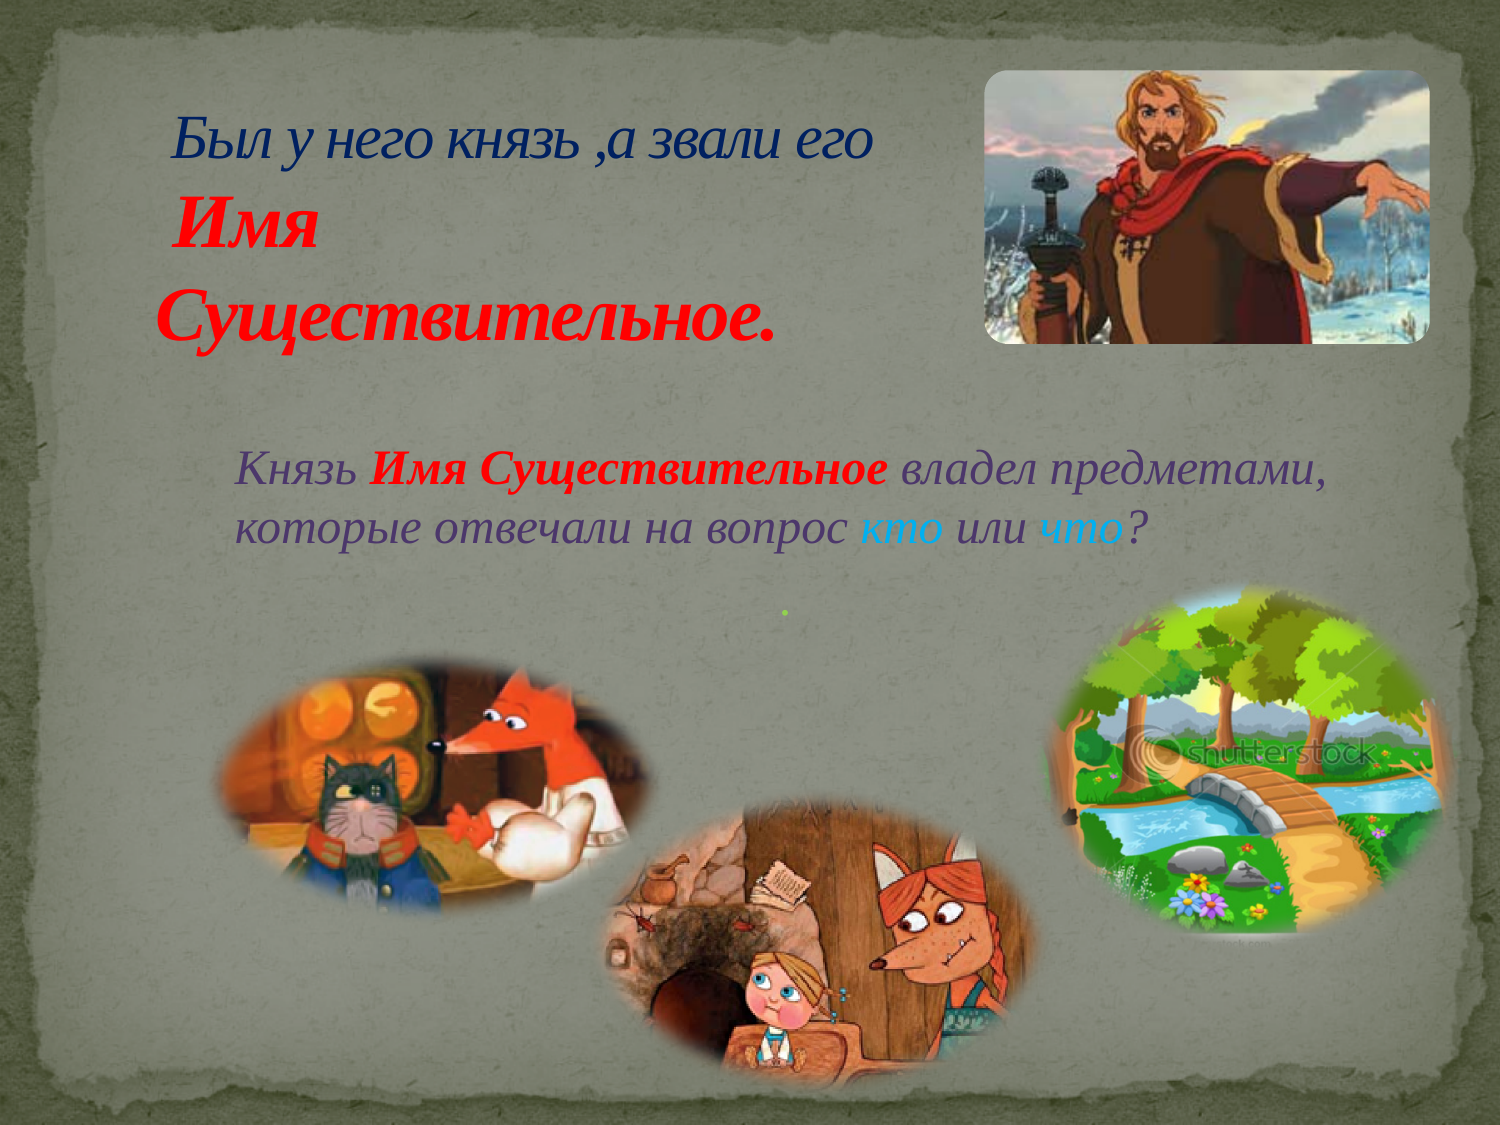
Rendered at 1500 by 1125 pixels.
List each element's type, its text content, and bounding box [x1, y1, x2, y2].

list Князь Имя Существительное владел предметами, которые отвечали на вопрос кто или что? . [175, 363, 1397, 633]
picture [984, 70, 1430, 344]
picture [201, 576, 1466, 1098]
title Был у него князь ,а звали его Имя Существительное. [140, 81, 938, 364]
